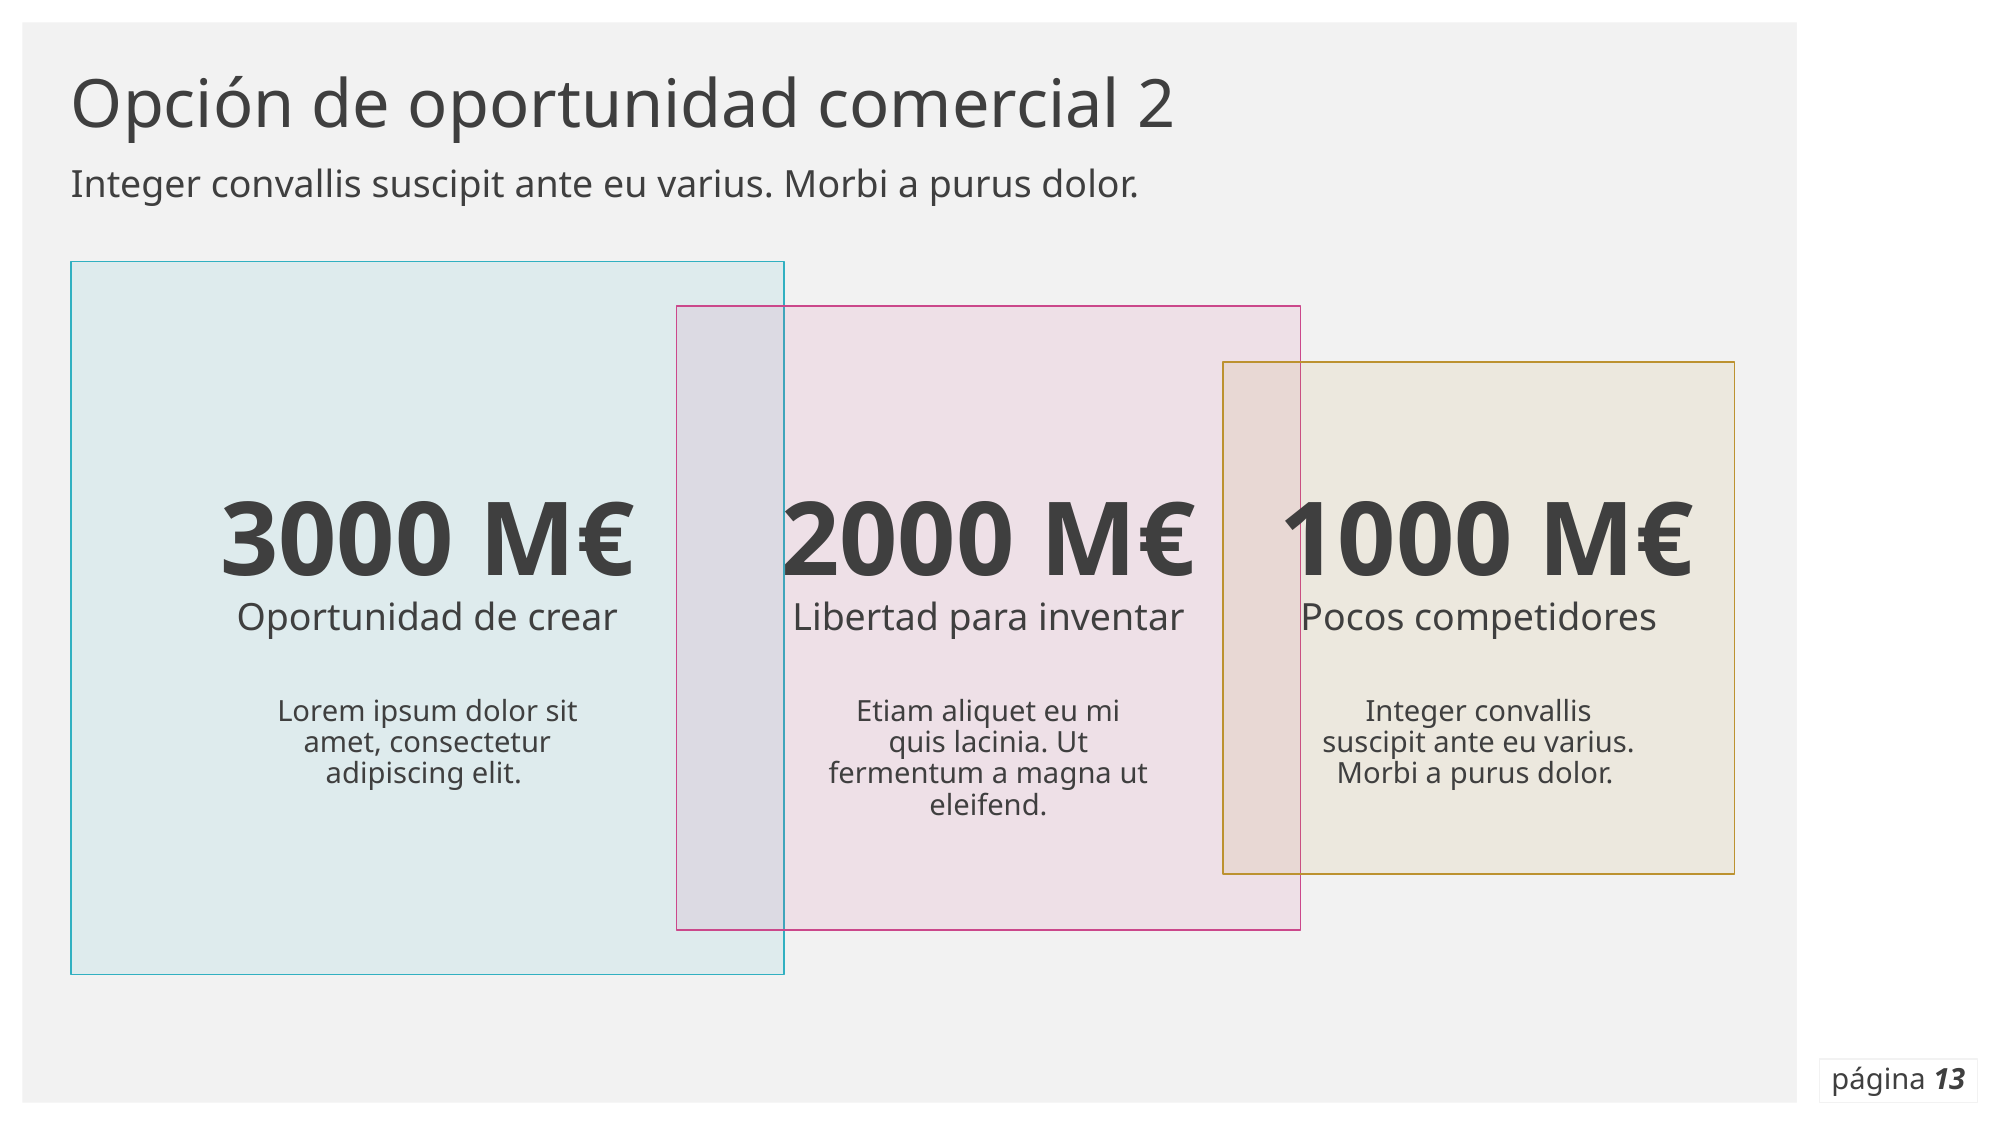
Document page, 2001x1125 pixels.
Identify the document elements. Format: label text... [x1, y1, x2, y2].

list Pocos competidores [1222, 361, 1735, 875]
list Etiam aliquet eu mi quis lacinia. Ut fermentum a magna ut eleifend. [826, 696, 1151, 815]
list Oportunidad de crear [70, 261, 785, 975]
list 2000 M€ [757, 361, 1220, 598]
list Integer convallis suscipit ante eu varius. Morbi a purus dolor. [70, 165, 1735, 207]
list Integer convallis suscipit ante eu varius. Morbi a purus dolor. [1316, 696, 1642, 815]
list 3000 M€ [196, 361, 658, 598]
title Opción de oportunidad comercial 2 [70, 70, 1735, 142]
list 1000 M€ [1273, 361, 1700, 598]
list Libertad para inventar [676, 305, 1301, 931]
list Lorem ipsum dolor sit amet, consectetur adipiscing elit. [265, 696, 590, 815]
slide_number página ‹#› [1819, 1058, 1978, 1103]
